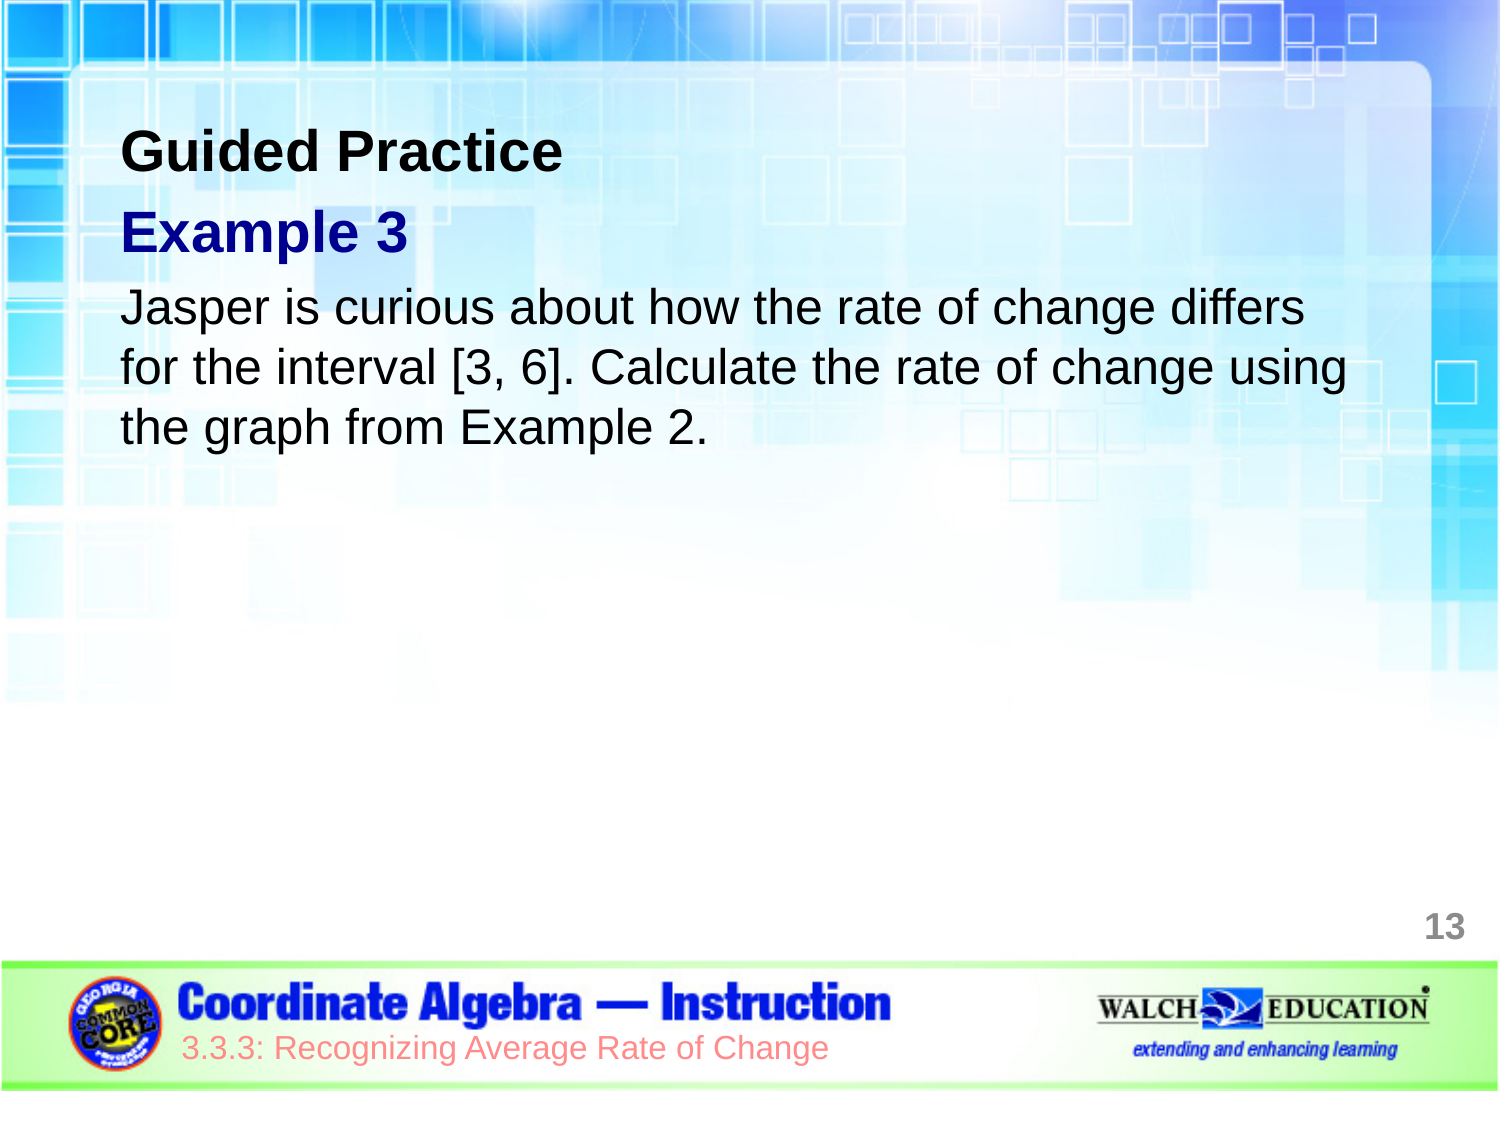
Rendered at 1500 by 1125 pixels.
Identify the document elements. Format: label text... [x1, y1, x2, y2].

slide_number 13 [1361, 901, 1481, 949]
subtitle Guided Practice Example 3 Jasper is curious about how the rate of change differs for the interval [3, 6]. Calculate the rate of change using the graph from Example 2. [105, 105, 1394, 949]
footer 3.3.3: Recognizing Average Rate of Change [166, 1024, 1080, 1069]
picture [1, 0, 1500, 1091]
